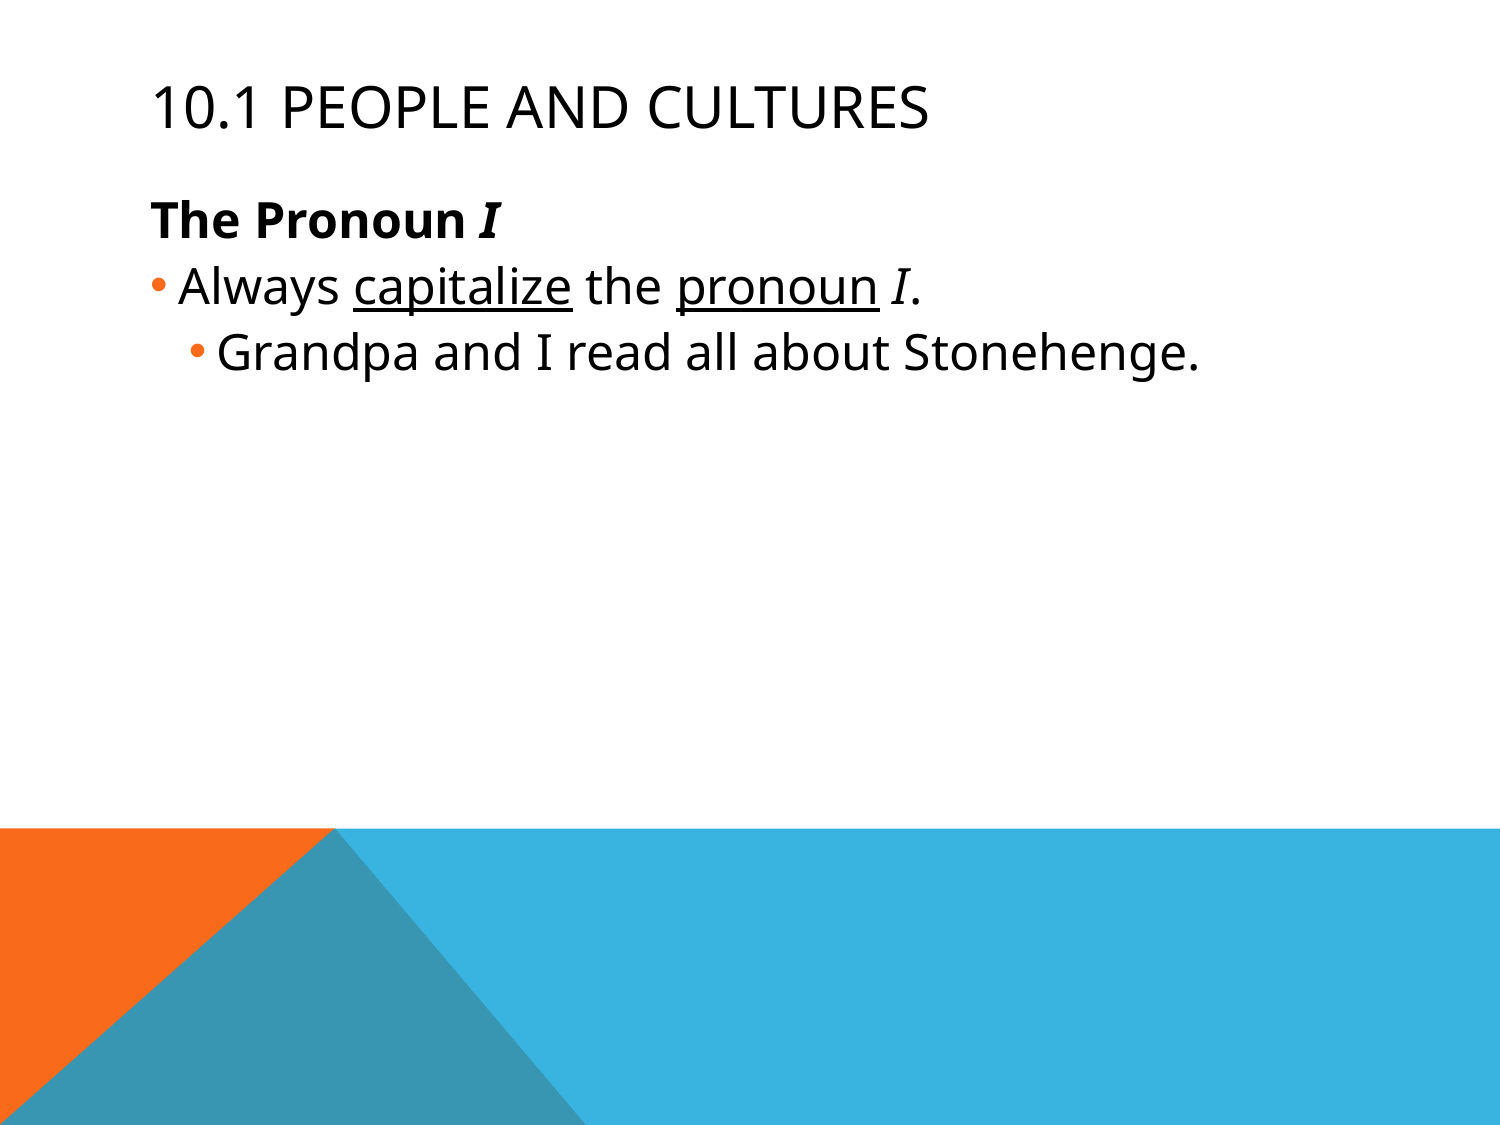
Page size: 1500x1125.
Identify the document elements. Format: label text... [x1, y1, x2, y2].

list The Pronoun I Always capitalize the pronoun I. Grandpa and I read all about Stonehenge. [135, 180, 1369, 768]
title 10.1 People and Cultures [135, 60, 1369, 150]
